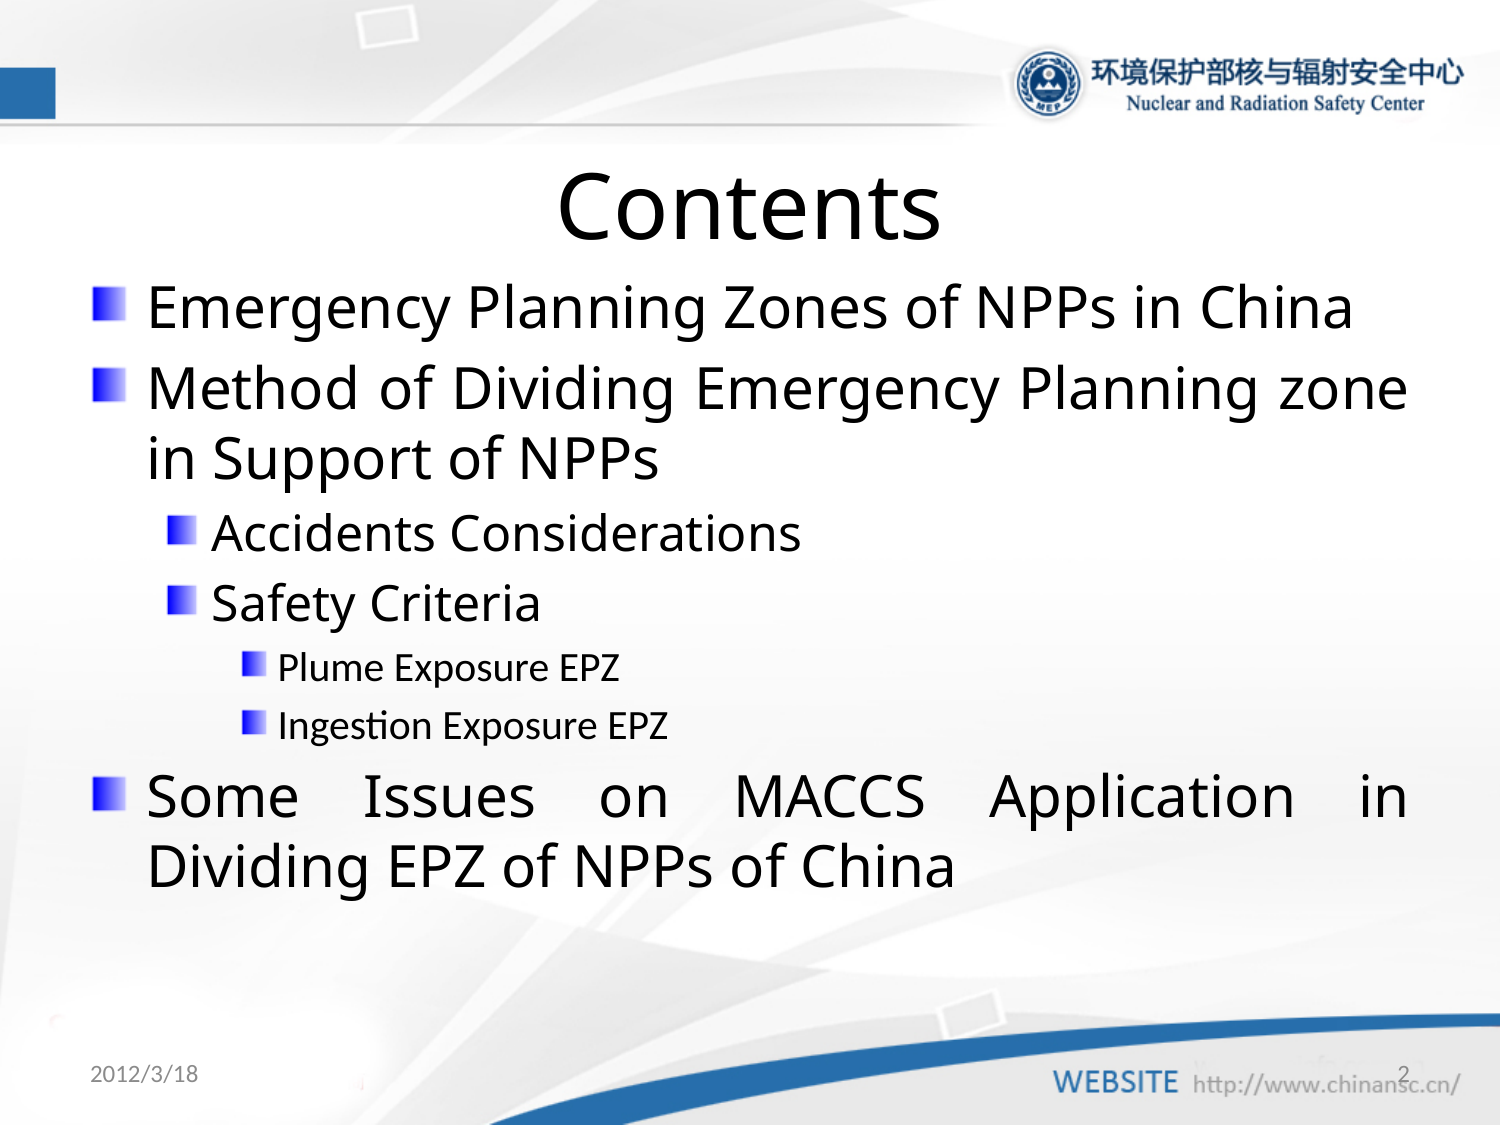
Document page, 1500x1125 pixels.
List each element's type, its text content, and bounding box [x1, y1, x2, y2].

slide_number 2 [1074, 1042, 1425, 1103]
picture [0, 0, 1500, 1125]
list Emergency Planning Zones of NPPs in China Method of Dividing Emergency Planning zone in Support of NPPs Accidents Considerations Safety Criteria Plume Exposure EPZ Ingestion Exposure EPZ Some Issues on MACCS Application in Dividing EPZ of NPPs of China [74, 262, 1426, 988]
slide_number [75, 1042, 425, 1103]
title Contents [74, 126, 1426, 262]
